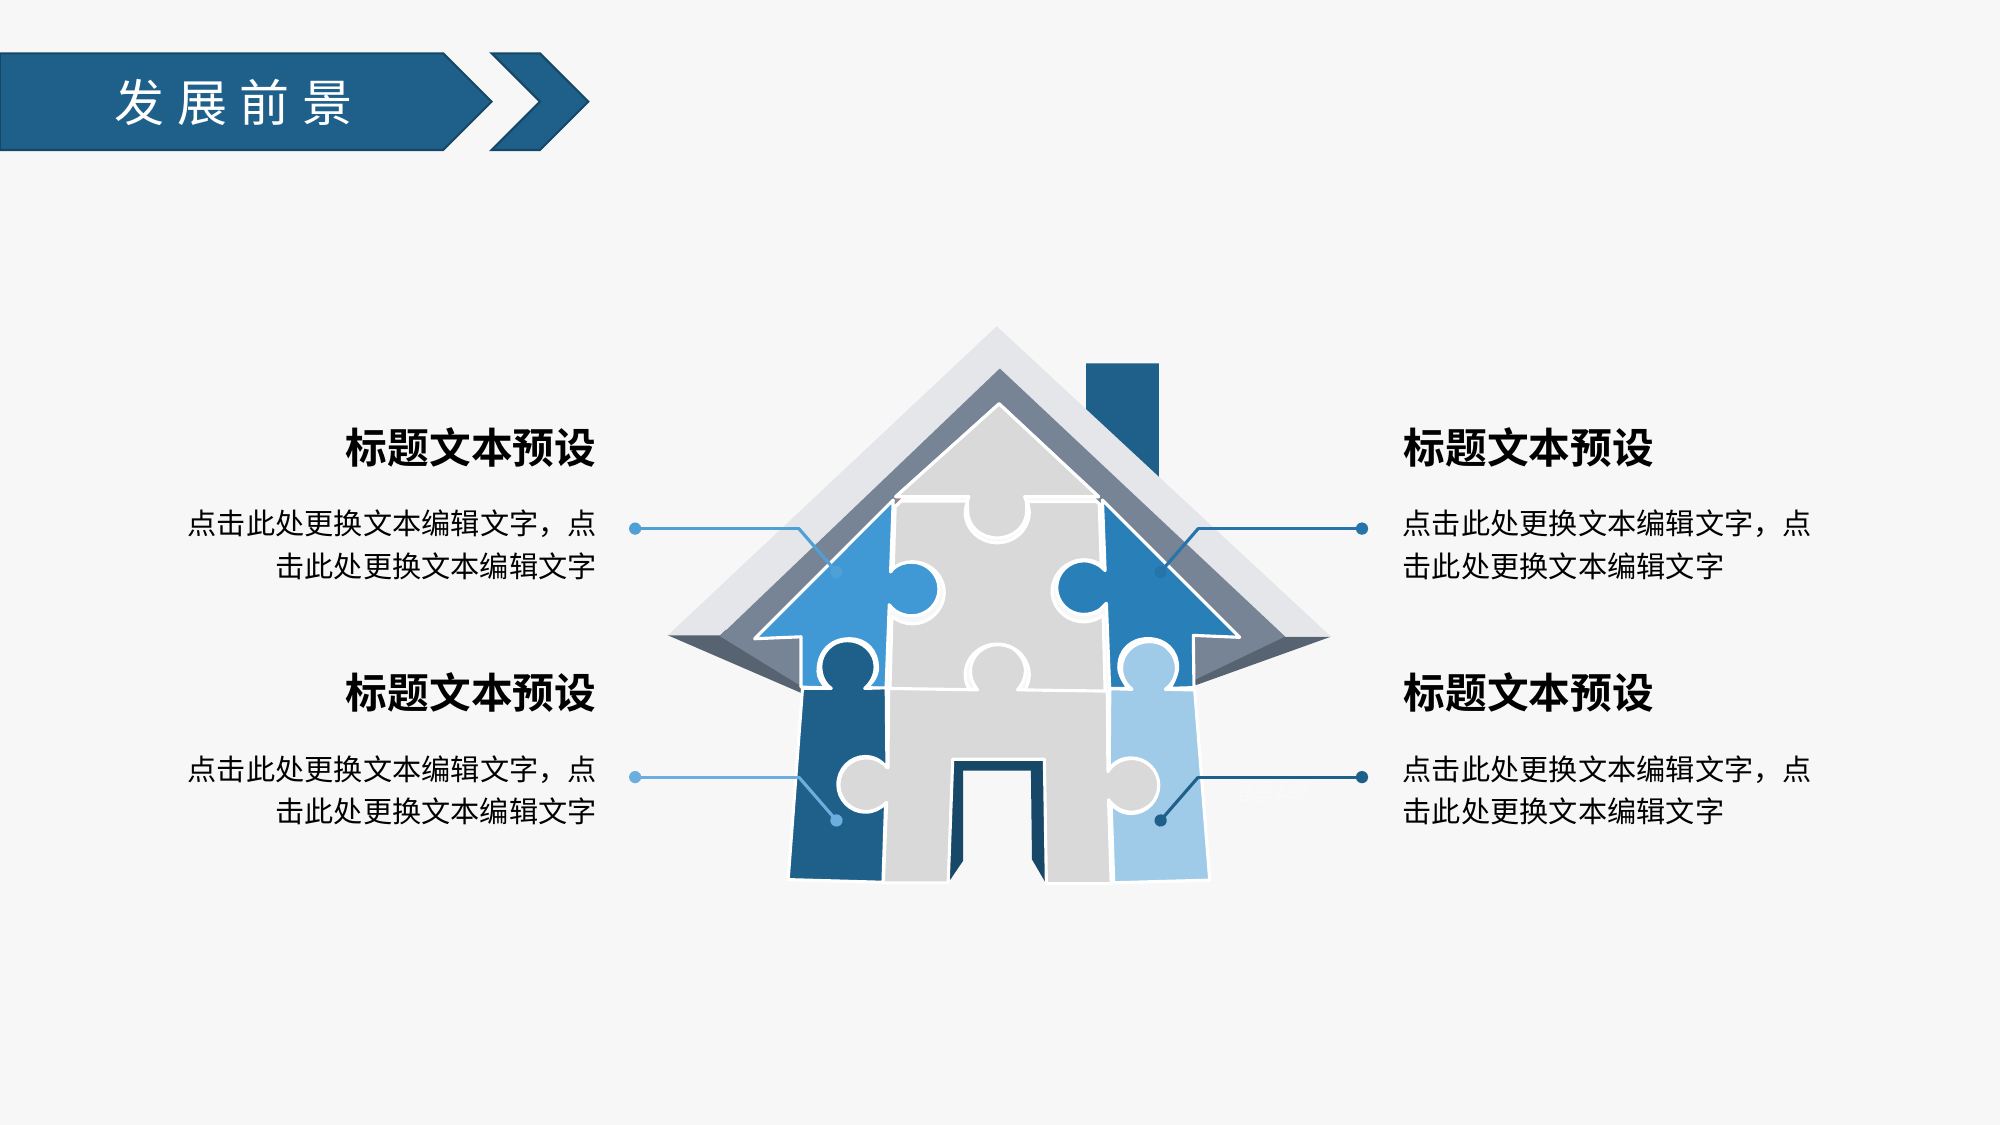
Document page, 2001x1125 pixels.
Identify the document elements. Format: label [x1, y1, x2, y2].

text_box [0, 53, 589, 150]
text_box [176, 326, 1824, 884]
